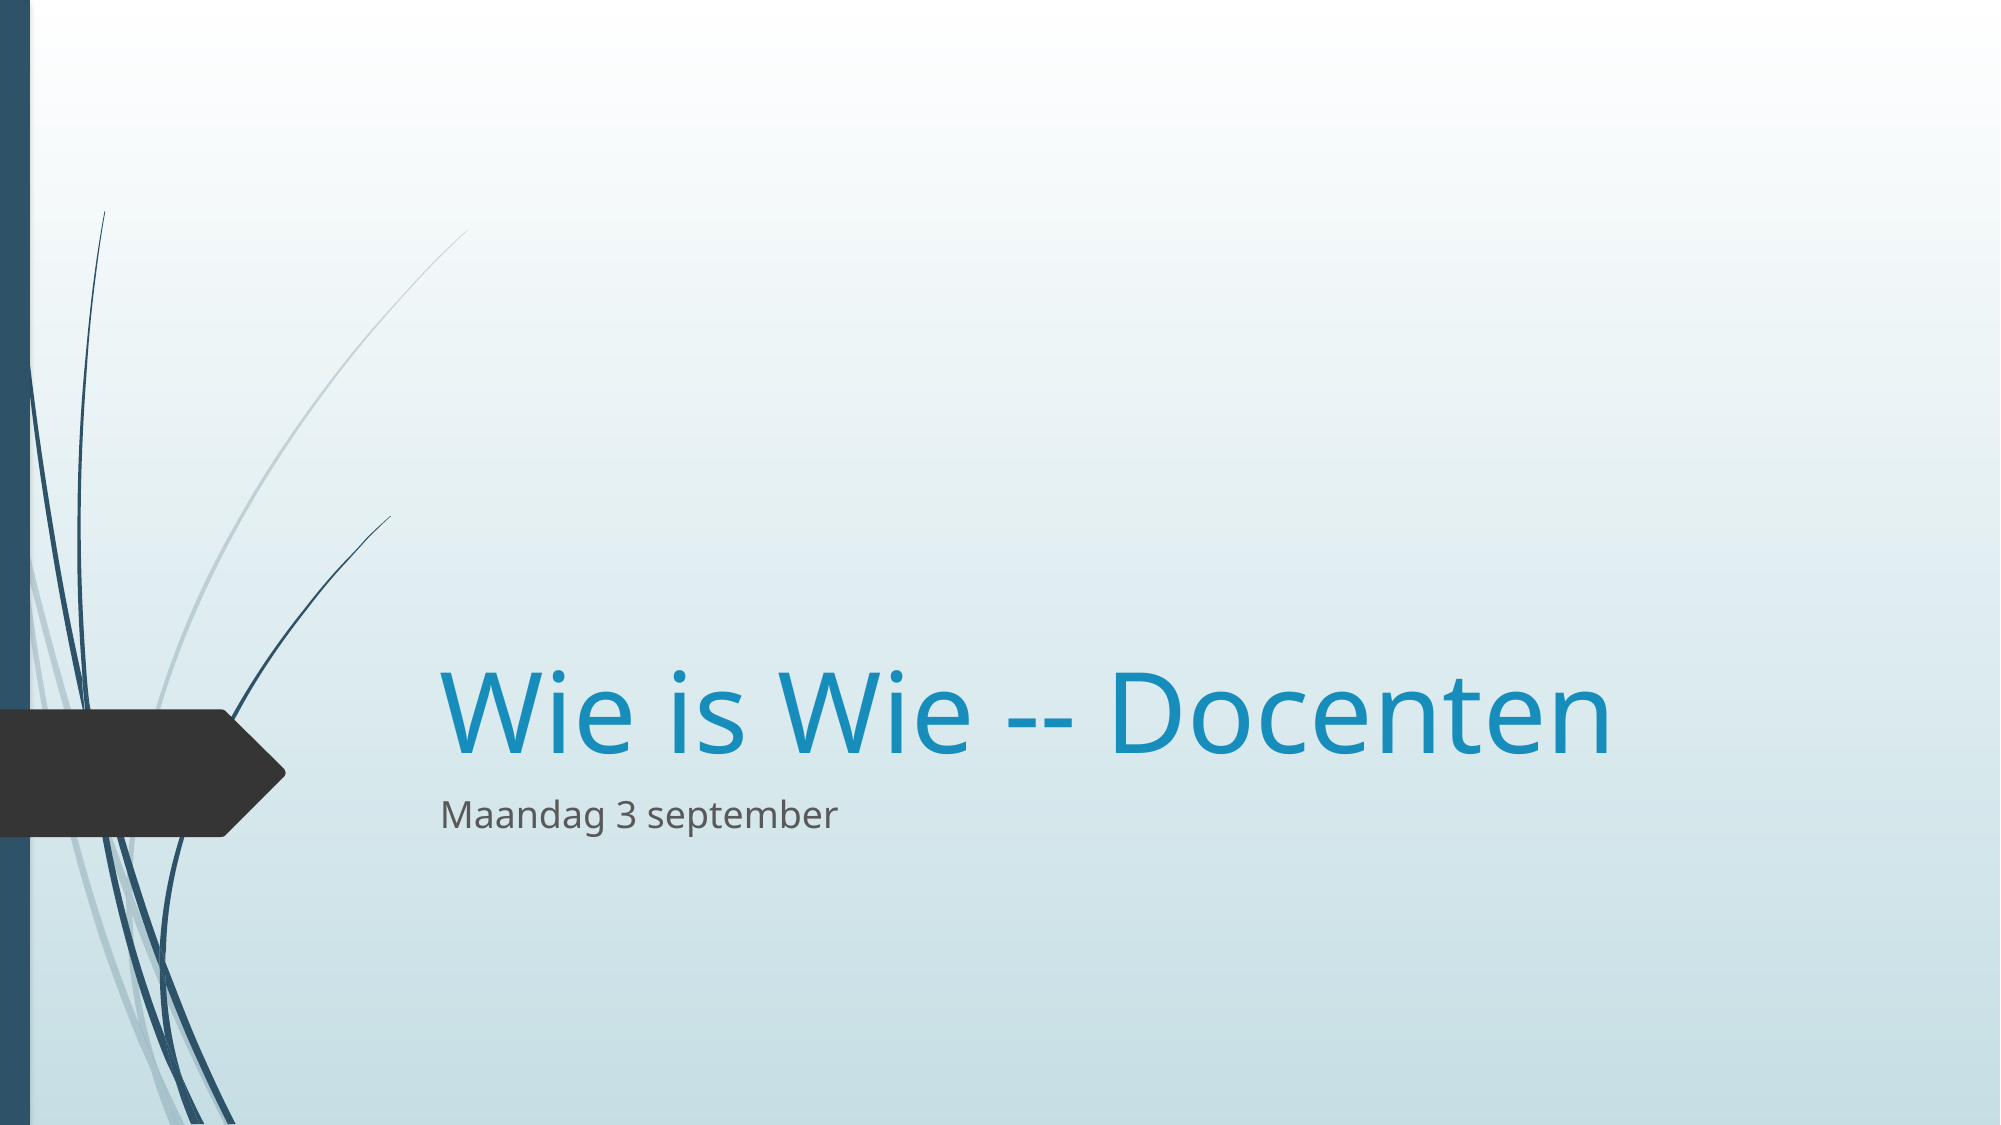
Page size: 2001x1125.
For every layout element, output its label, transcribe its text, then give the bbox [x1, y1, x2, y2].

subtitle Maandag 3 september [424, 783, 1888, 969]
title Wie is Wie -- Docenten [424, 412, 1888, 783]
